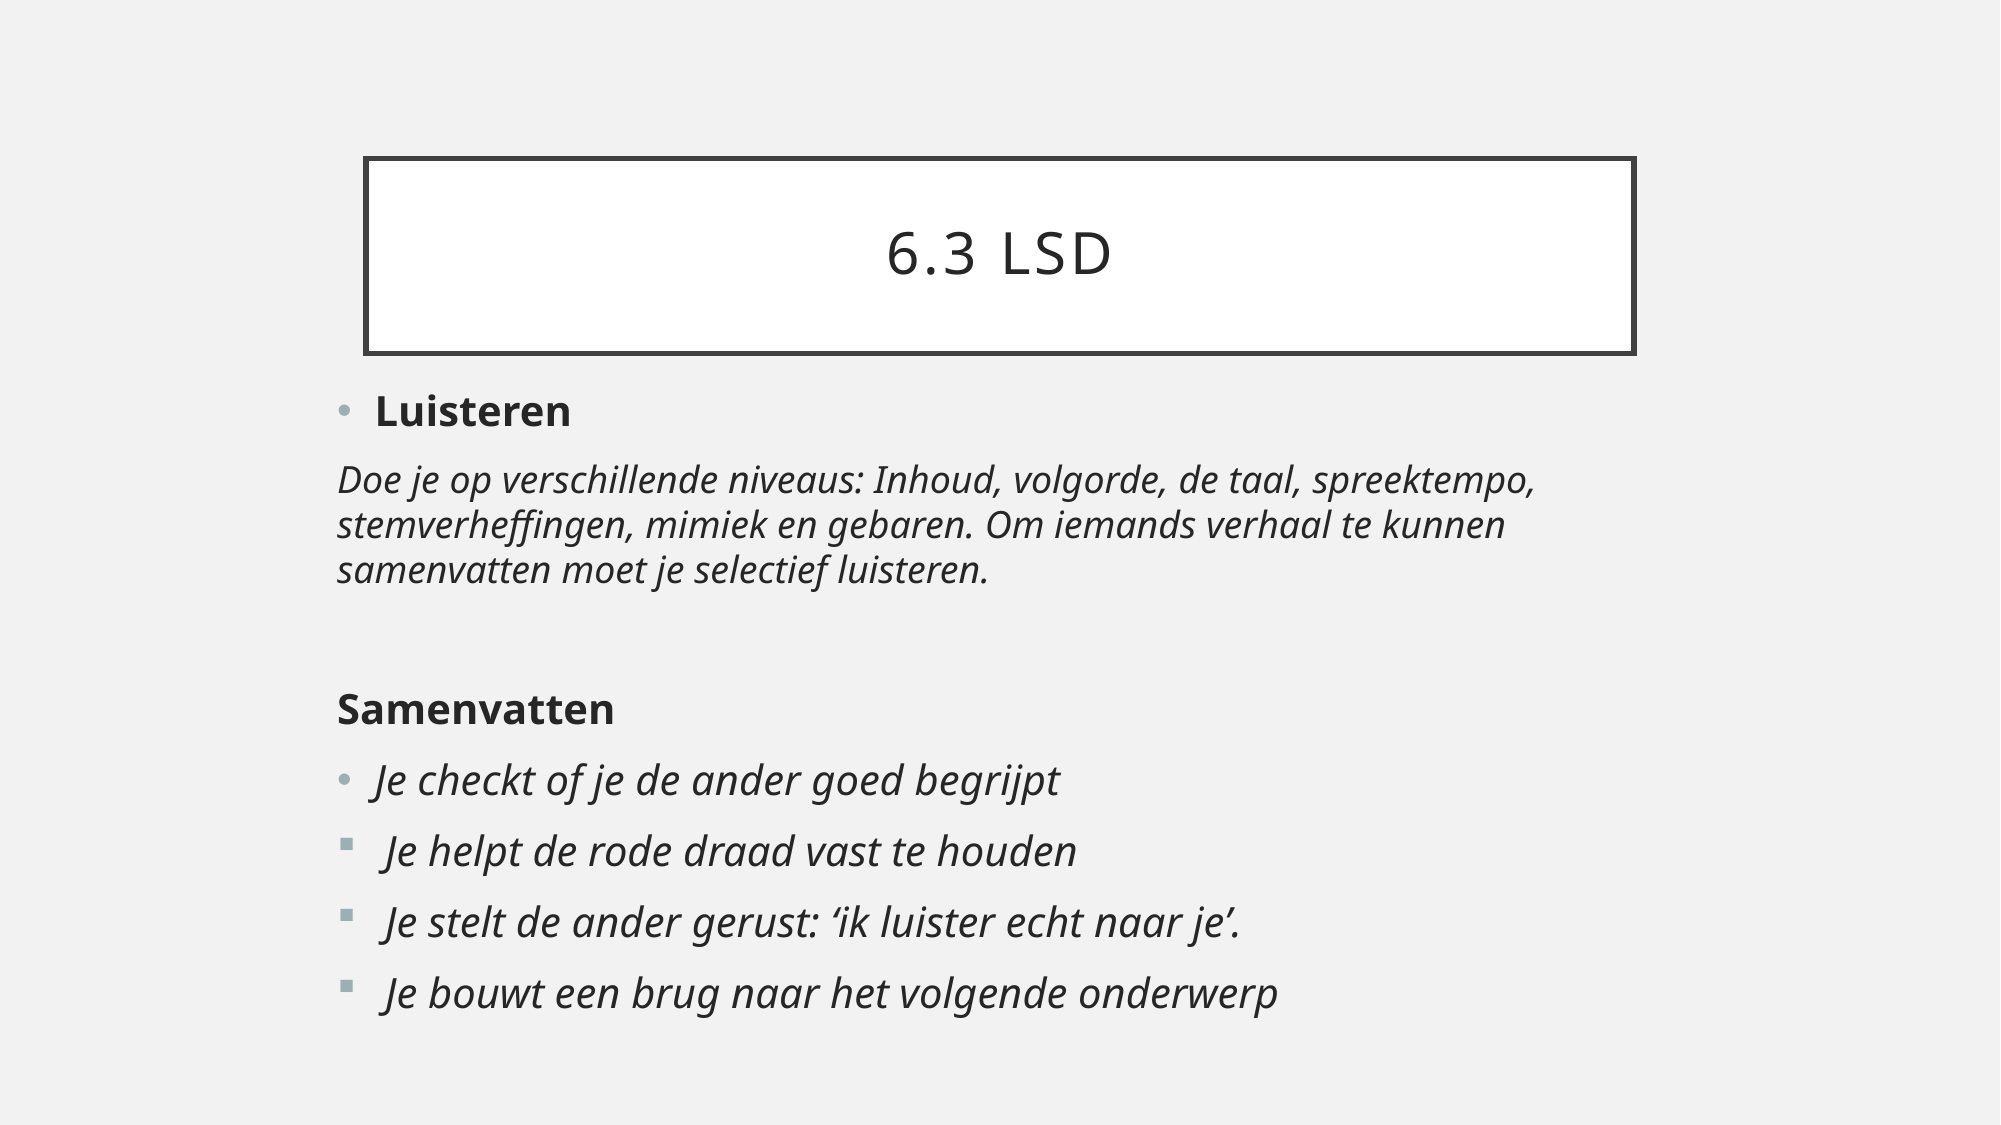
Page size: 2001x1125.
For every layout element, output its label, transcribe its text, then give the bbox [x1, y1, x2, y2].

list Luisteren Doe je op verschillende niveaus: Inhoud, volgorde, de taal, spreektempo, stemverheffingen, mimiek en gebaren. Om iemands verhaal te kunnen samenvatten moet je selectief luisteren. Samenvatten Je checkt of je de ander goed begrijpt Je helpt de rode draad vast te houden Je stelt de ander gerust: ‘ik luister echt naar je’. Je bouwt een brug naar het volgende onderwerp [322, 377, 1678, 1049]
title 6.3 LSD [363, 156, 1637, 356]
